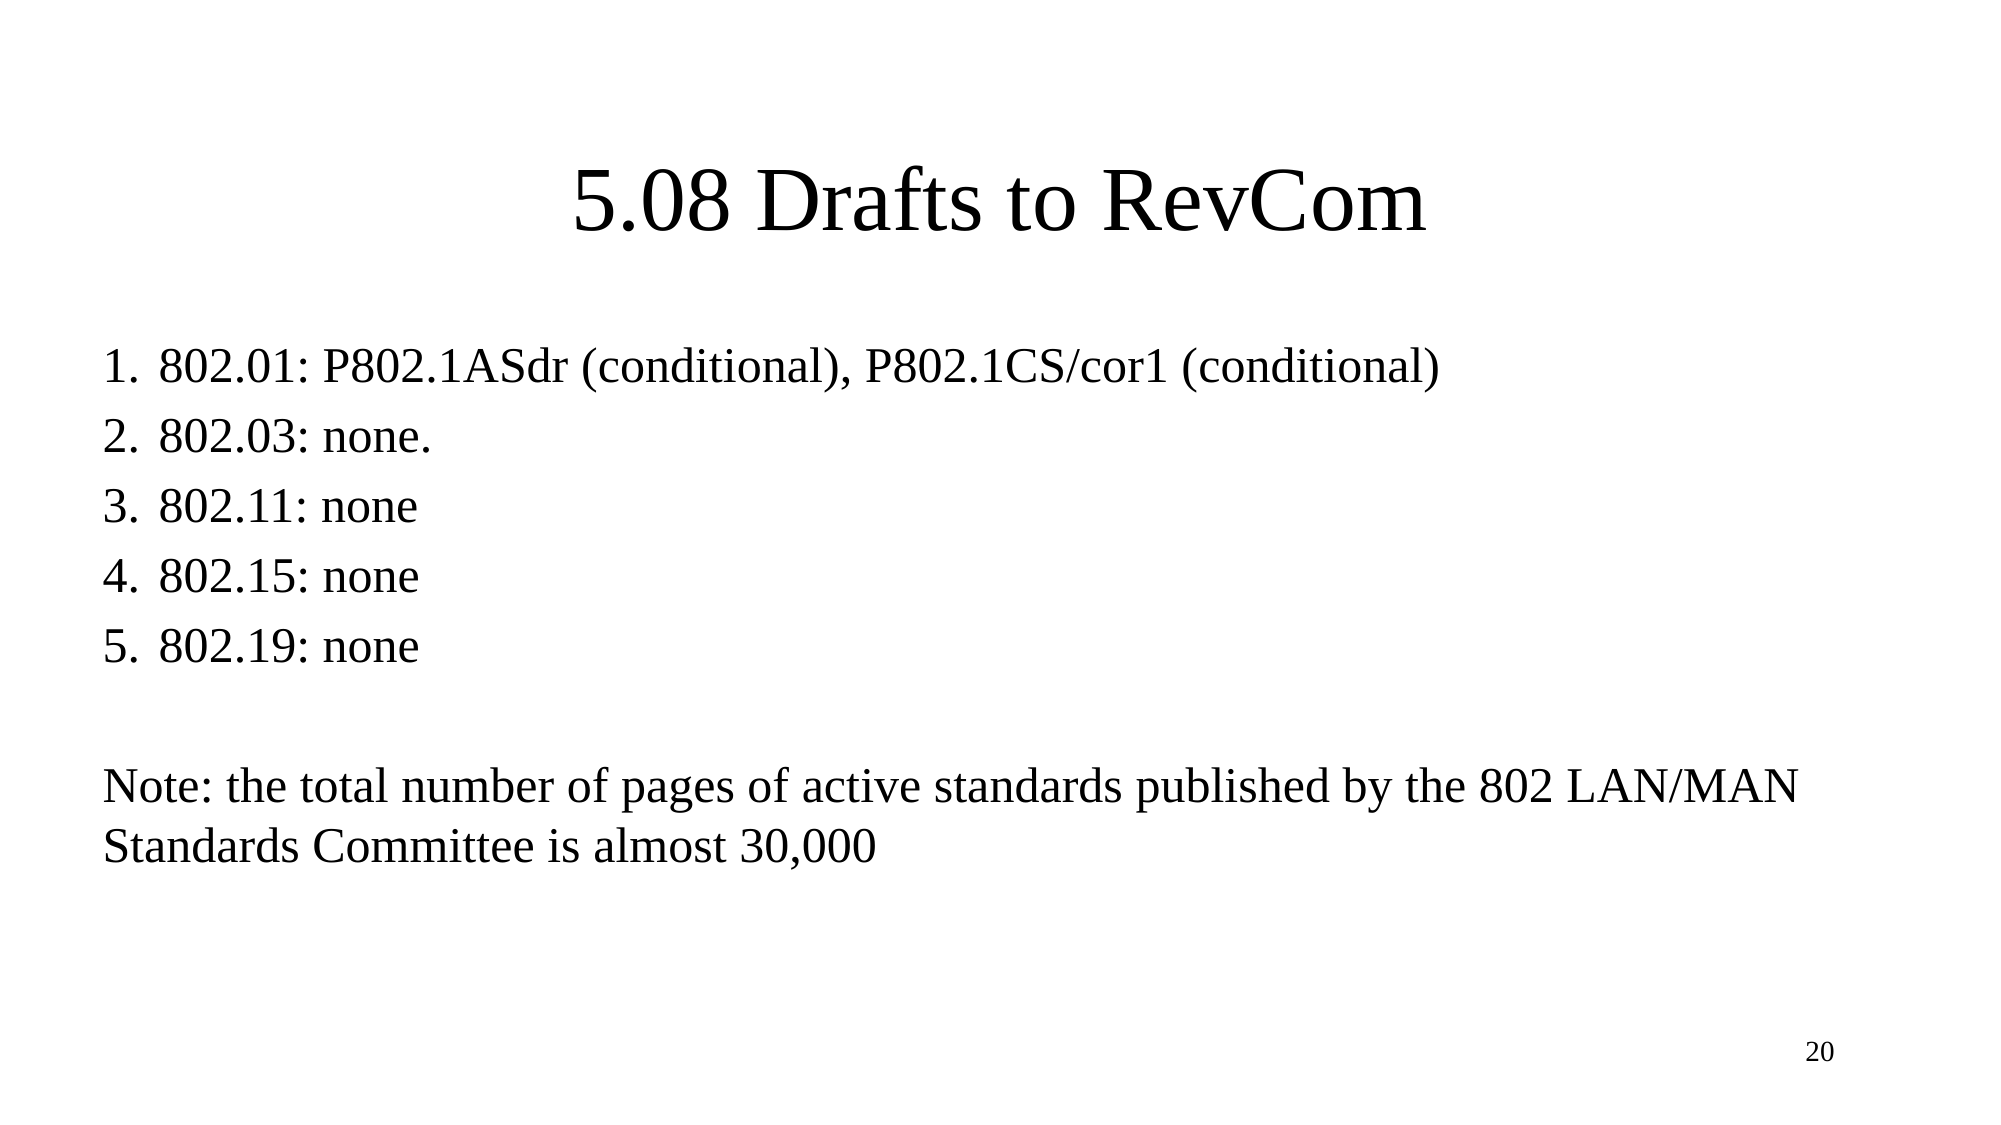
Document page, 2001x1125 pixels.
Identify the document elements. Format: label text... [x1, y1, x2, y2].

title 5.08 Drafts to RevCom [149, 99, 1851, 288]
list 802.01: P802.1ASdr (conditional), P802.1CS/cor1 (conditional) 802.03: none. 802.11: none 802.15: none 802.19: none Note: the total number of pages of active standards published by the 802 LAN/MAN Standards Committee is almost 30,000 [87, 324, 1901, 1001]
slide_number 20 [1433, 1024, 1851, 1101]
